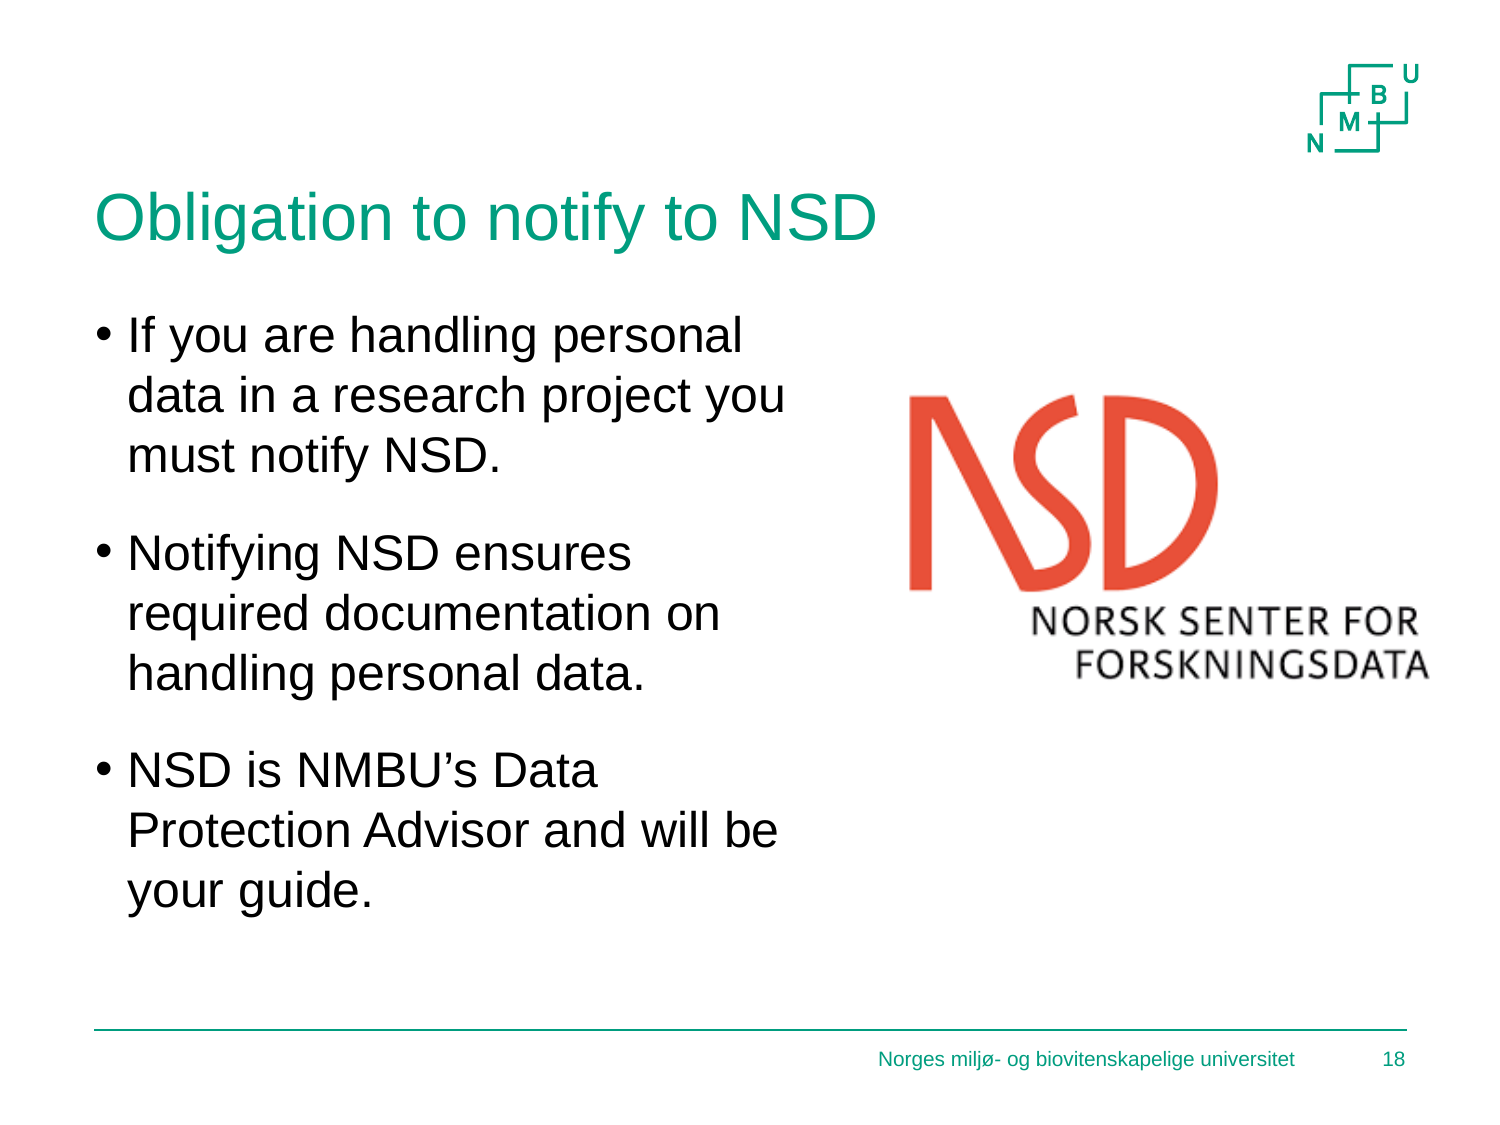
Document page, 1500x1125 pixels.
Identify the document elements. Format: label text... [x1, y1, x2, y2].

list If you are handling personal data in a research project you must notify NSD. Notifying NSD ensures required documentation on handling personal data. NSD is NMBU’s Data Protection Advisor and will be your guide. [95, 302, 828, 1012]
slide_number Norges miljø- og biovitenskapelige universitet [878, 1045, 1353, 1071]
title Obligation to notify to NSD [94, 173, 1239, 254]
slide_number 18 [1356, 1045, 1406, 1071]
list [895, 378, 1441, 697]
